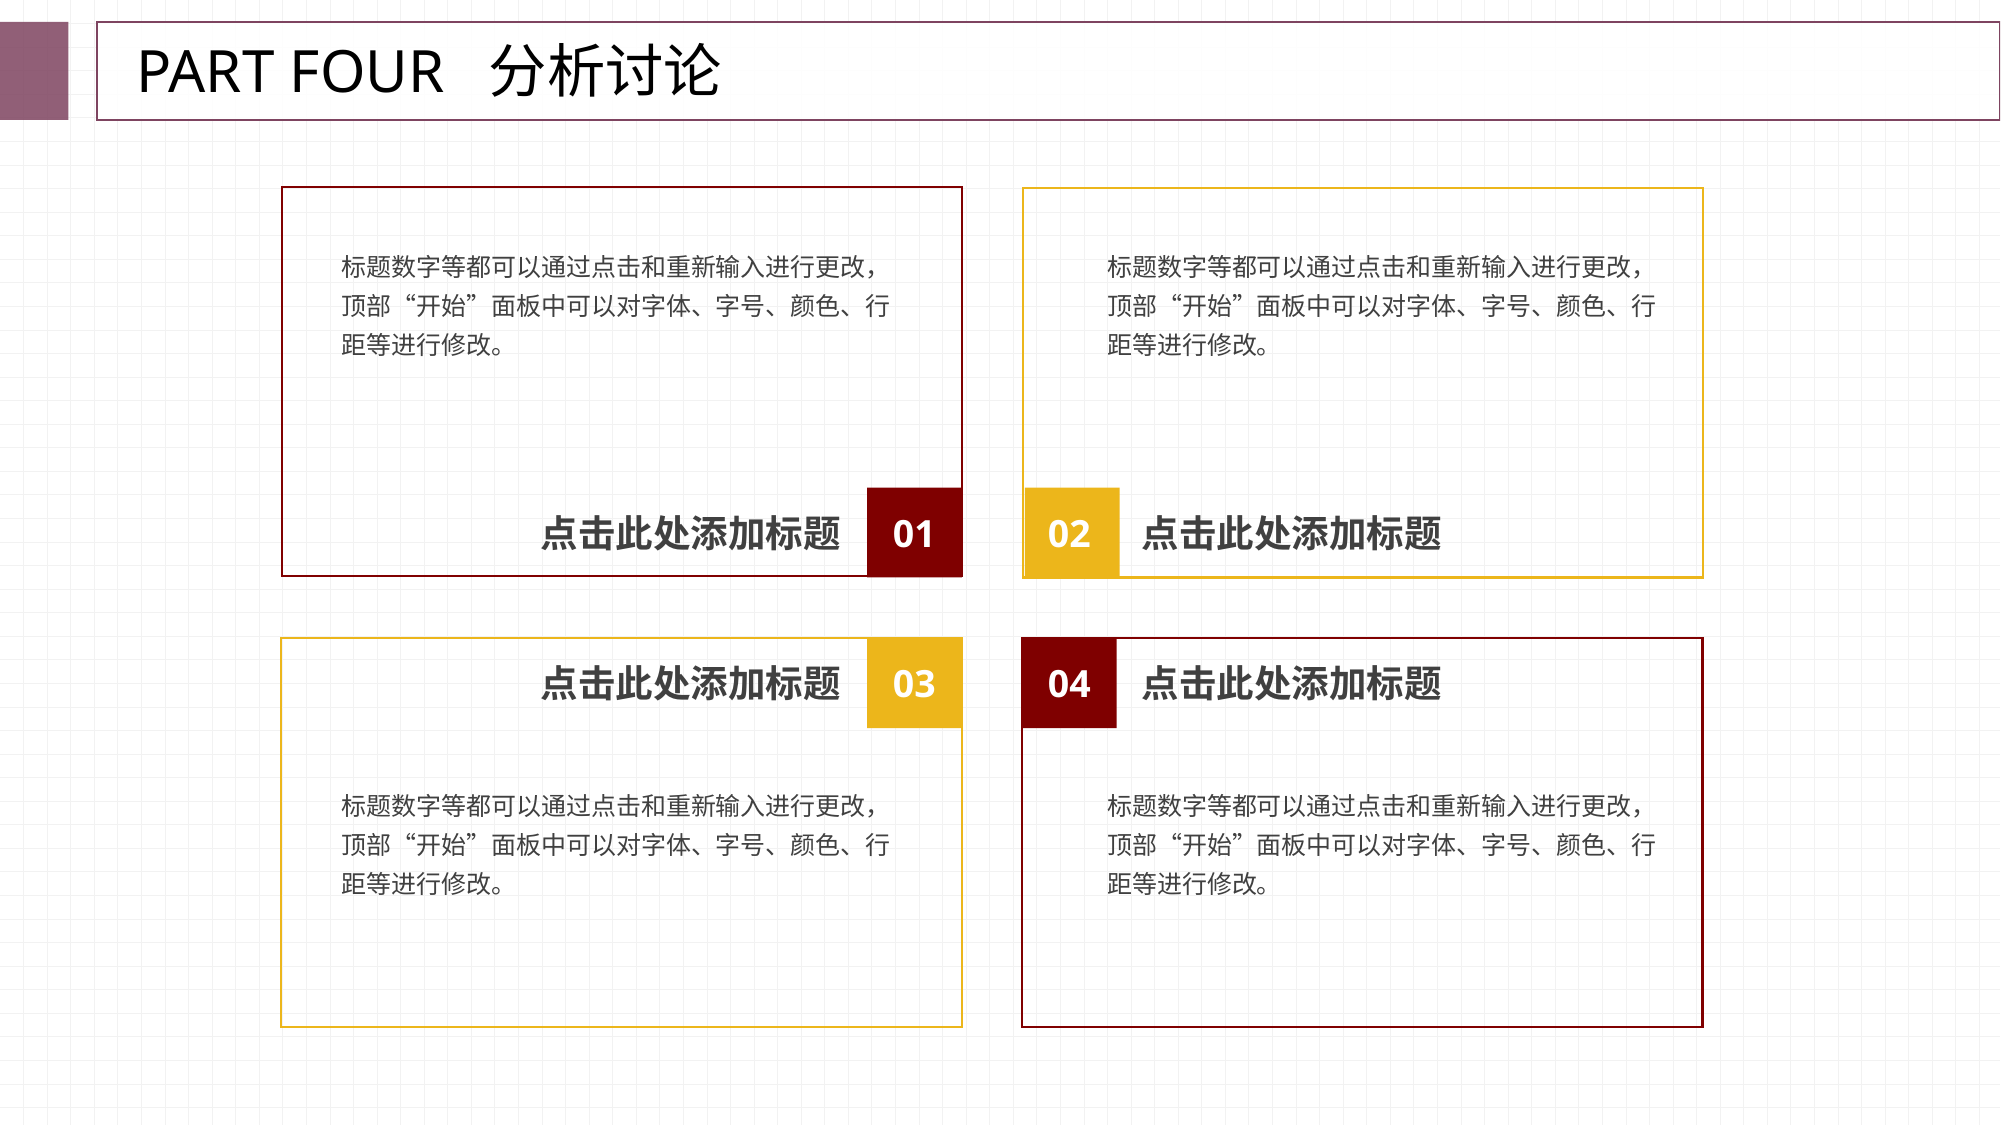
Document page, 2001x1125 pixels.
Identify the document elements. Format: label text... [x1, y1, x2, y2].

text_box 点击此处添加标题 [525, 502, 856, 562]
text_box [280, 637, 963, 1028]
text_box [1024, 487, 1120, 578]
text_box 标题数字等都可以通过点击和重新输入进行更改，顶部“开始”面板中可以对字体、字号、颜色、行距等进行修改。 [1092, 774, 1687, 906]
text_box PART FOUR 分析讨论 [121, 34, 921, 122]
text_box [281, 186, 963, 577]
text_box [867, 487, 962, 578]
text_box 标题数字等都可以通过点击和重新输入进行更改，顶部“开始”面板中可以对字体、字号、颜色、行距等进行修改。 [326, 774, 921, 906]
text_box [867, 638, 962, 729]
text_box 点击此处添加标题 [1127, 502, 1457, 562]
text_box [1021, 638, 1117, 729]
text_box [1022, 187, 1704, 579]
text_box 标题数字等都可以通过点击和重新输入进行更改，顶部“开始”面板中可以对字体、字号、颜色、行距等进行修改。 [1092, 234, 1687, 367]
text_box 点击此处添加标题 [525, 652, 856, 713]
text_box 标题数字等都可以通过点击和重新输入进行更改，顶部“开始”面板中可以对字体、字号、颜色、行距等进行修改。 [326, 234, 921, 367]
text_box 点击此处添加标题 [1127, 652, 1457, 713]
text_box [1021, 637, 1704, 1028]
